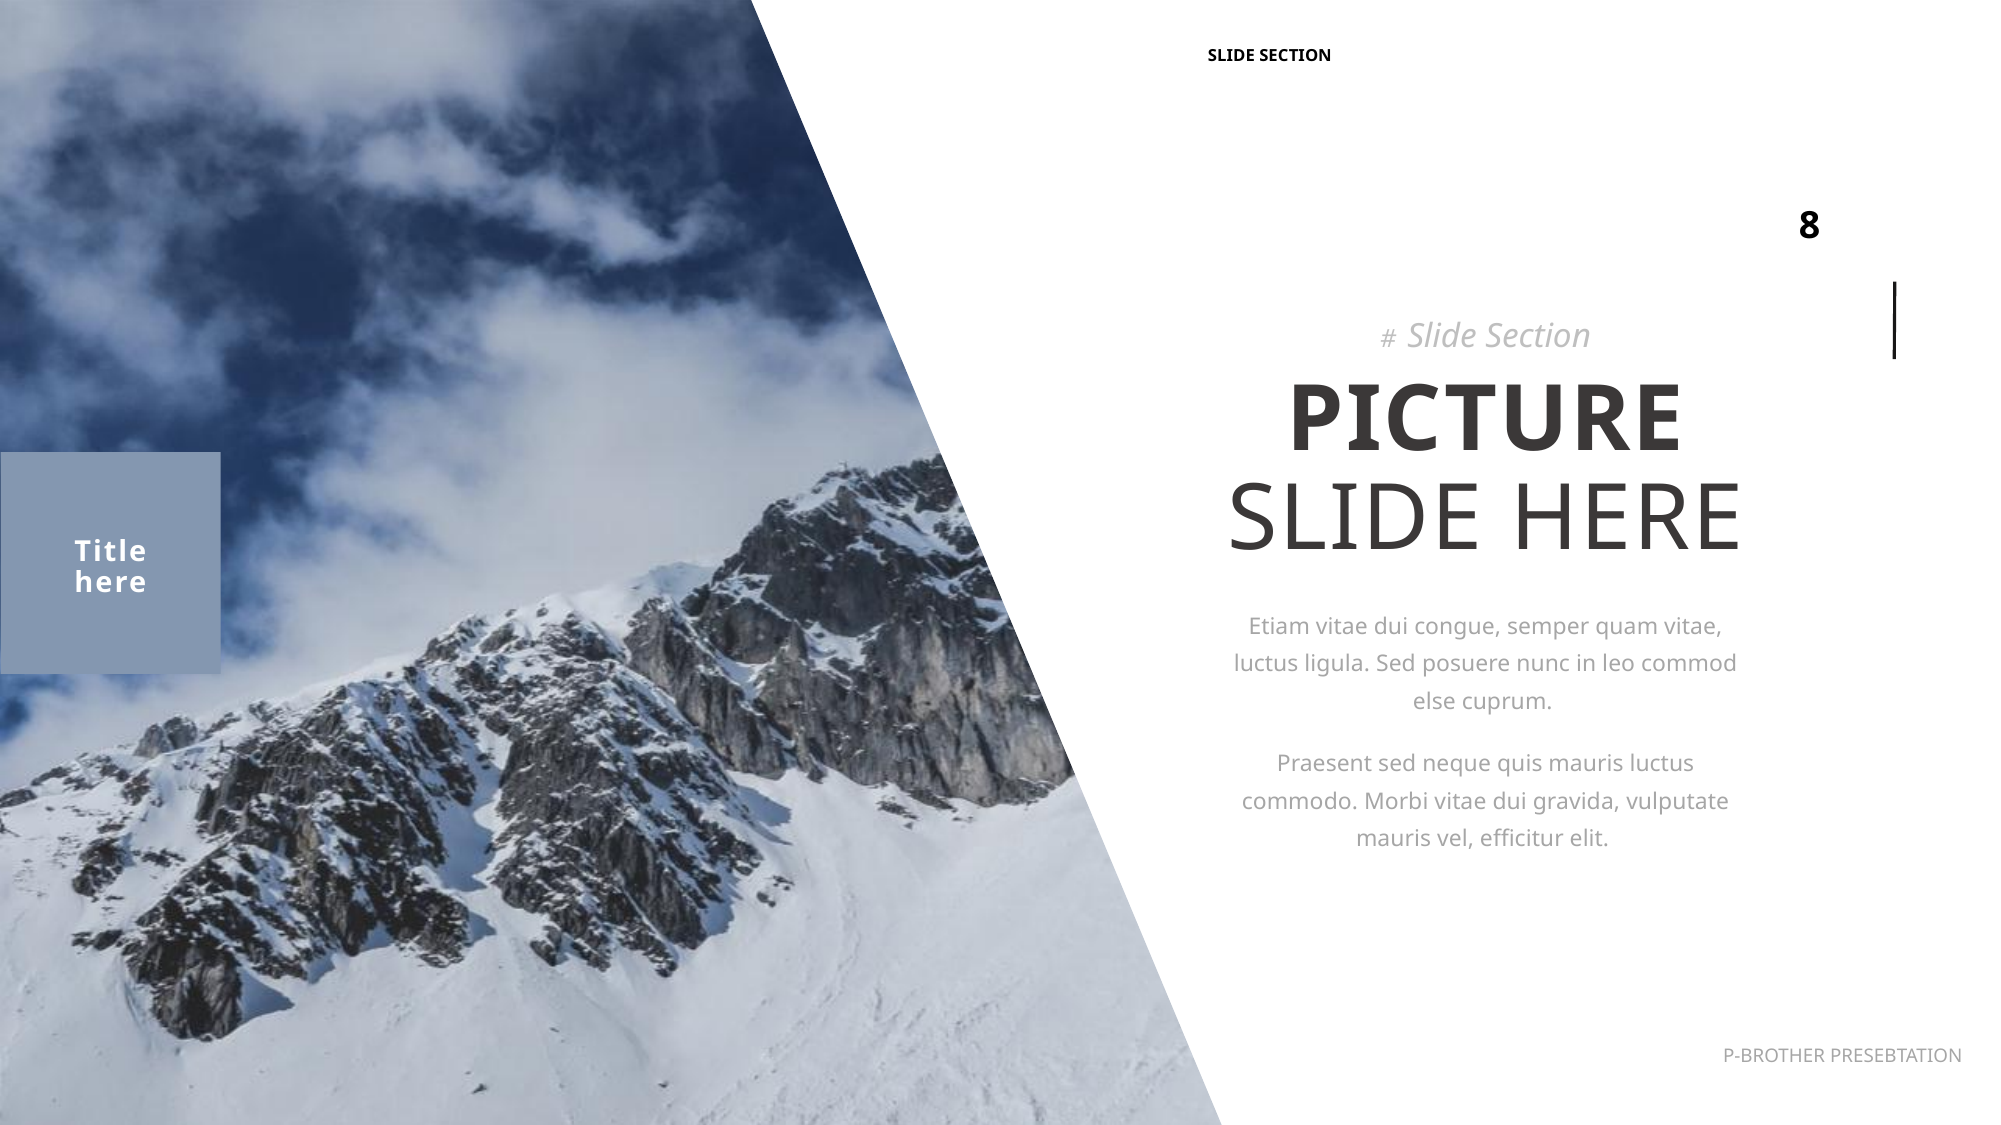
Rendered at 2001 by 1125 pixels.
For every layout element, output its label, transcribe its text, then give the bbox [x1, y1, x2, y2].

text_box Etiam vitae dui congue, semper quam vitae, luctus ligula. Sed posuere nunc in leo commod else cuprum. Praesent sed neque quis mauris luctus commodo. Morbi vitae dui gravida, vulputate mauris vel, efficitur elit. [1223, 593, 1763, 967]
picture [0, 0, 1223, 1125]
text_box # Slide Section [1223, 310, 1811, 372]
text_box PICTURE SLIDE HERE [1223, 364, 1887, 587]
